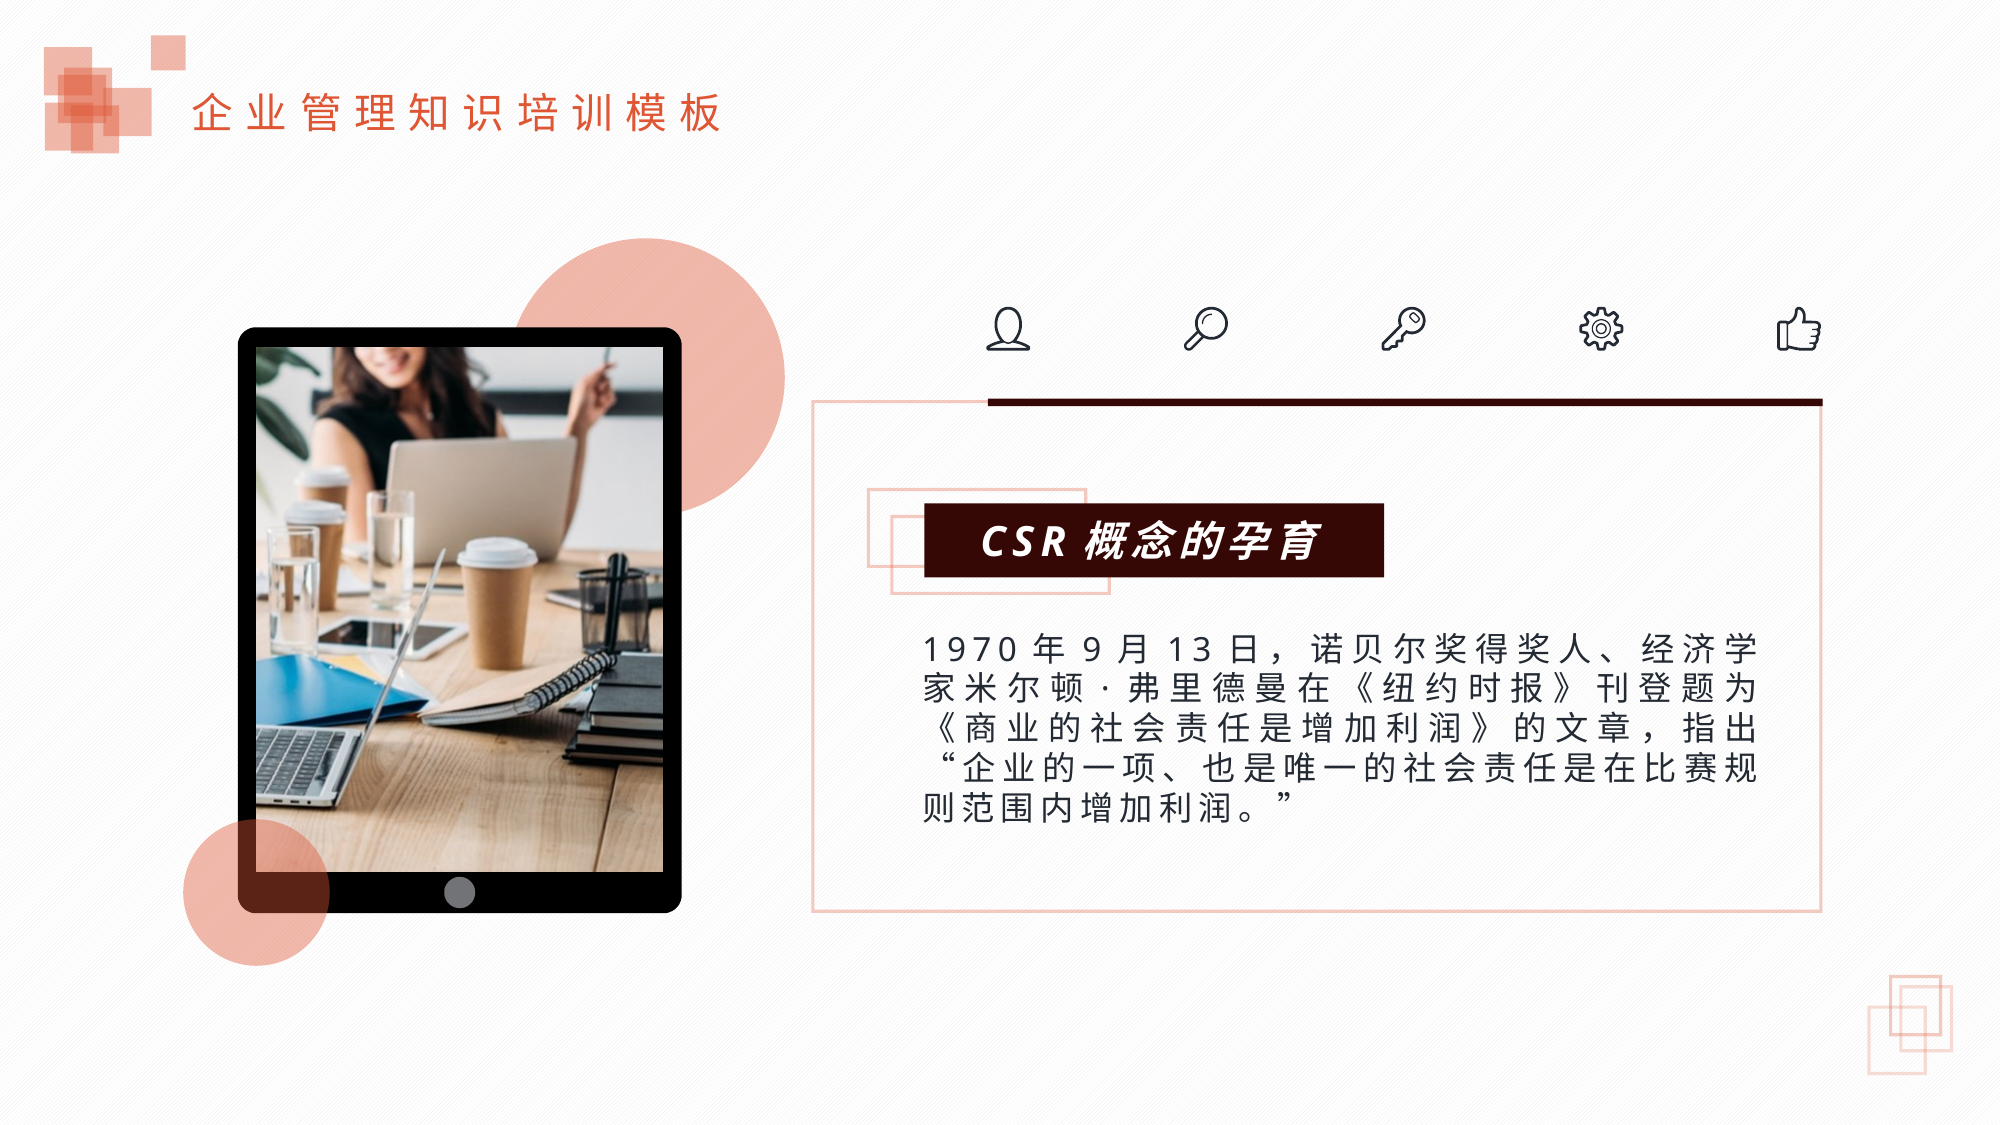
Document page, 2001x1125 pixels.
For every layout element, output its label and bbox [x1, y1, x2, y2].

text_box [987, 398, 1824, 407]
text_box [812, 401, 1821, 912]
text_box [237, 327, 682, 914]
text_box [182, 820, 328, 967]
picture [256, 347, 663, 872]
text_box [515, 237, 786, 513]
text_box [986, 306, 1821, 351]
